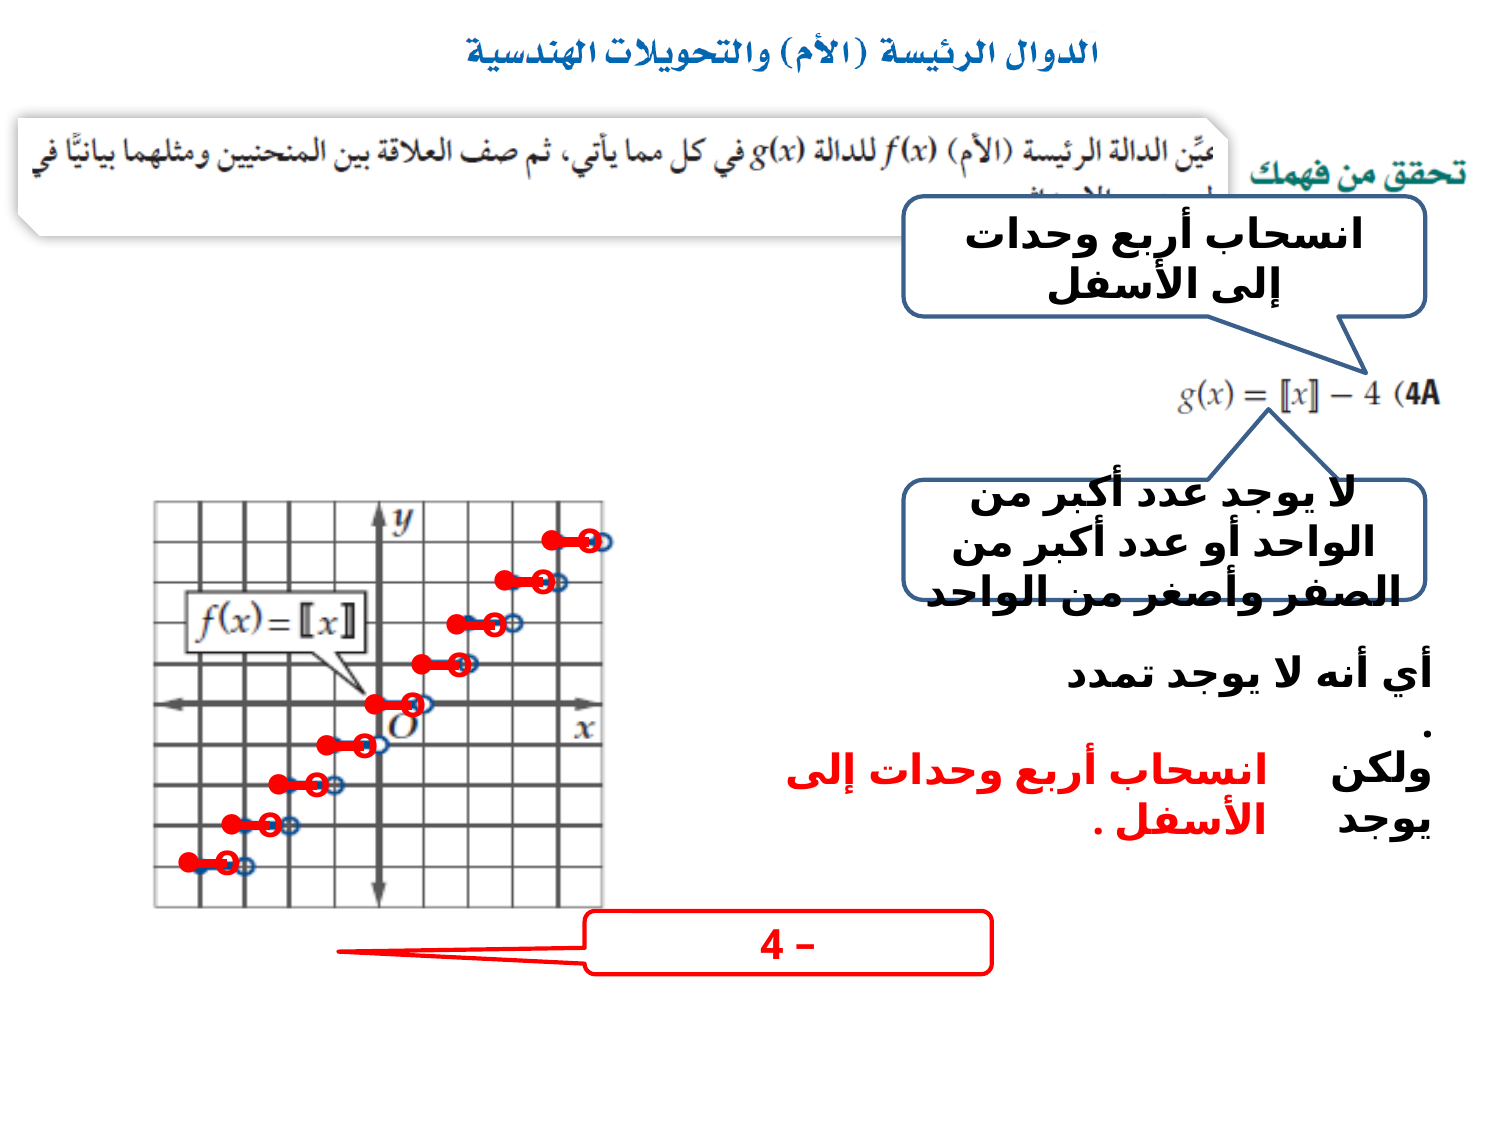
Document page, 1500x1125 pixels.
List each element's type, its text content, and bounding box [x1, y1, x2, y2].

text_box انسحاب أربع وحدات إلى الأسفل . [726, 735, 1284, 851]
picture [24, 125, 1221, 229]
picture [466, 30, 1099, 73]
text_box انسحاب أربع وحدات إلى الأسفل [901, 194, 1428, 371]
text_box أي أنه لا يوجد تمدد . [1045, 638, 1449, 735]
picture [1174, 373, 1446, 423]
picture [146, 497, 622, 912]
text_box لا يوجد عدد أكبر من الواحد أو عدد أكبر من الصفر وأصغر من الواحد [901, 430, 1428, 603]
picture [1245, 153, 1471, 197]
text_box ولكن يوجد [1269, 733, 1449, 848]
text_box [156, 496, 634, 905]
